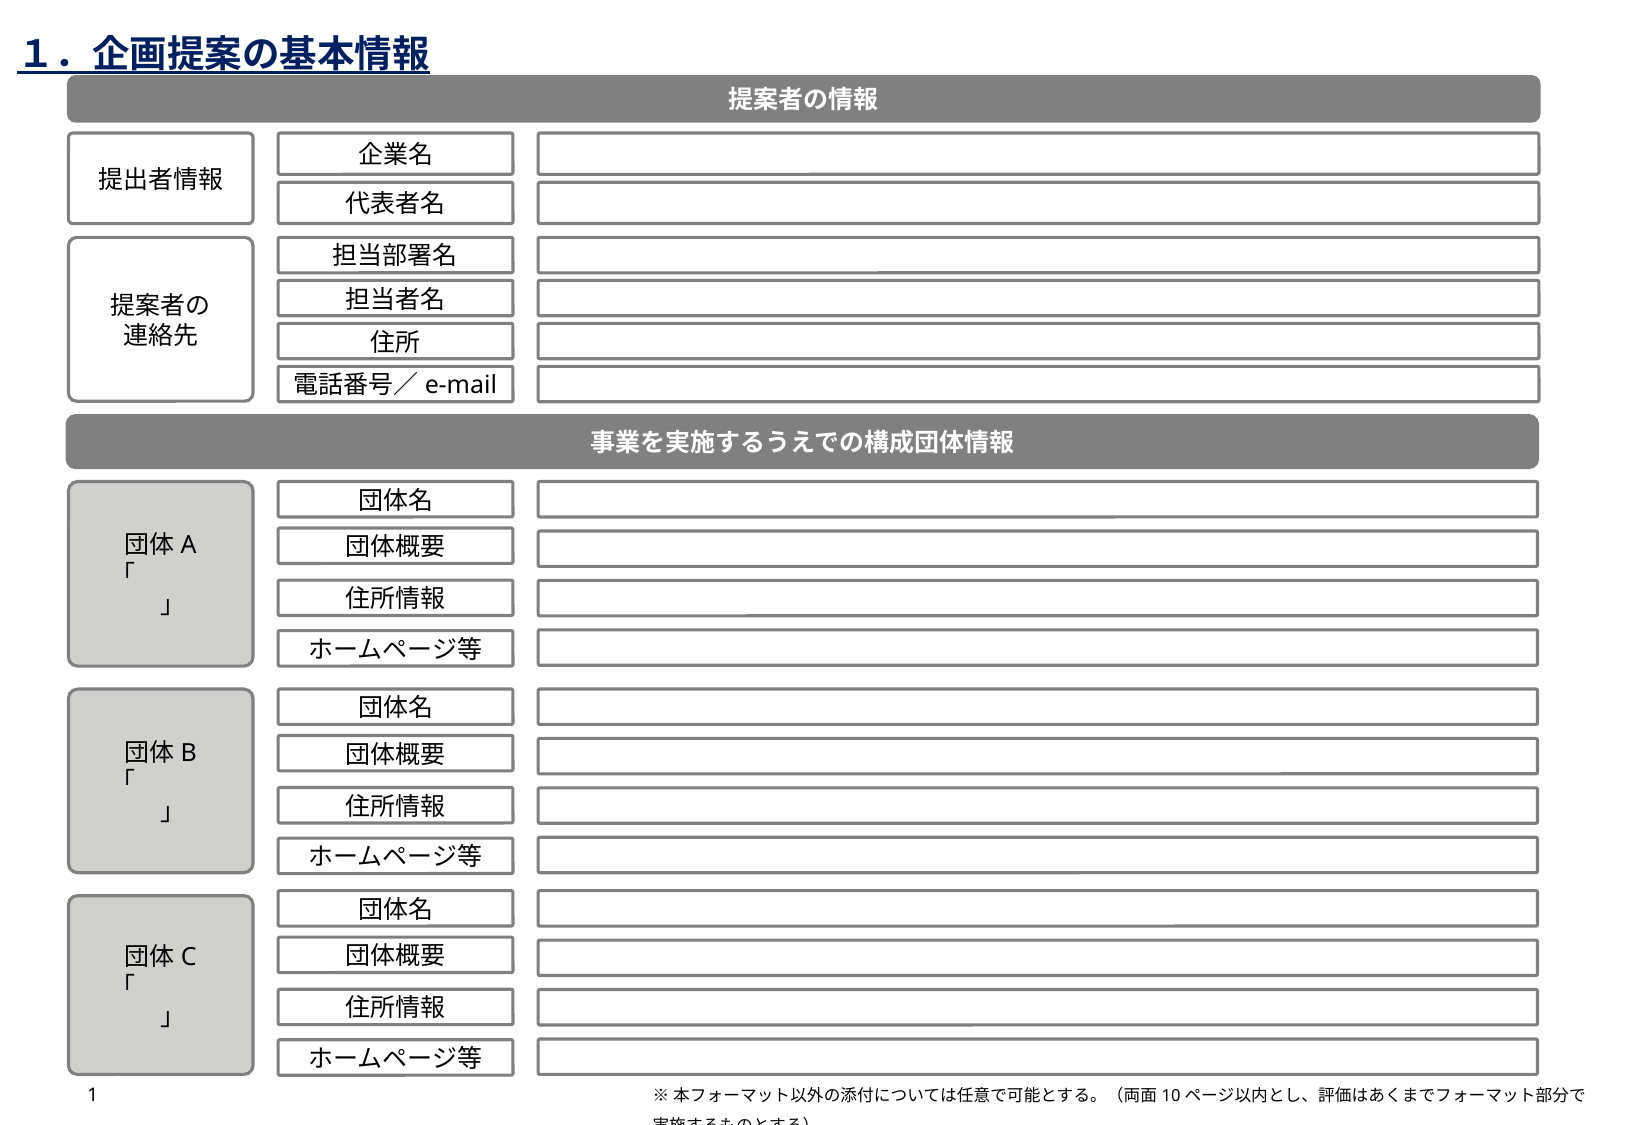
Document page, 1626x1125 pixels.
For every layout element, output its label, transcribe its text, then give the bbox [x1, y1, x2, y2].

text_box 住所情報 [278, 580, 513, 616]
text_box 企業名 [278, 132, 513, 175]
text_box [538, 280, 1539, 316]
text_box ホームページ等 [278, 630, 513, 667]
text_box ホームページ等 [278, 1039, 513, 1076]
text_box 提案者の情報 [68, 76, 1540, 122]
slide_number 1 [68, 1080, 98, 1109]
text_box [538, 481, 1538, 517]
text_box 住所 [278, 323, 513, 359]
text_box [538, 940, 1538, 976]
text_box [538, 237, 1539, 273]
text_box [538, 366, 1539, 402]
text_box 団体名 [278, 688, 513, 725]
text_box 提案者の 連絡先 [68, 237, 254, 402]
text_box 事業を実施するうえでの構成団体情報 [67, 415, 1538, 468]
text_box [538, 323, 1539, 359]
text_box 団体概要 [278, 735, 513, 771]
text_box ホームページ等 [278, 838, 513, 874]
text_box 電話番号／e-mail [278, 366, 513, 402]
text_box 団体名 [278, 481, 513, 517]
text_box 住所情報 [278, 989, 513, 1025]
text_box [538, 989, 1538, 1025]
text_box [538, 738, 1538, 774]
text_box 団体名 [278, 890, 513, 927]
text_box [538, 837, 1538, 873]
text_box [538, 1038, 1538, 1075]
text_box 担当者名 [278, 280, 513, 316]
text_box [538, 890, 1538, 927]
text_box 団体概要 [278, 528, 513, 564]
text_box 提出者情報 [68, 132, 254, 224]
text_box [538, 629, 1538, 666]
text_box 代表者名 [278, 182, 513, 224]
text_box １．企画提案の基本情報 [2, 0, 808, 83]
text_box 住所情報 [278, 787, 513, 823]
text_box 団体C 「 」 [68, 895, 254, 1075]
text_box [538, 787, 1538, 824]
text_box ※本フォーマット以外の添付については任意で可能とする。（両面10ページ以内とし、評価はあくまでフォーマット部分で実施するものとする） [652, 1074, 1603, 1125]
text_box [538, 530, 1538, 567]
text_box [538, 688, 1538, 725]
text_box 団体概要 [278, 937, 513, 973]
text_box 担当部署名 [278, 237, 513, 273]
text_box 団体A 「 」 [68, 481, 254, 667]
text_box [538, 182, 1539, 224]
text_box [538, 580, 1538, 616]
text_box 団体B 「 」 [68, 689, 254, 873]
text_box [538, 132, 1539, 175]
